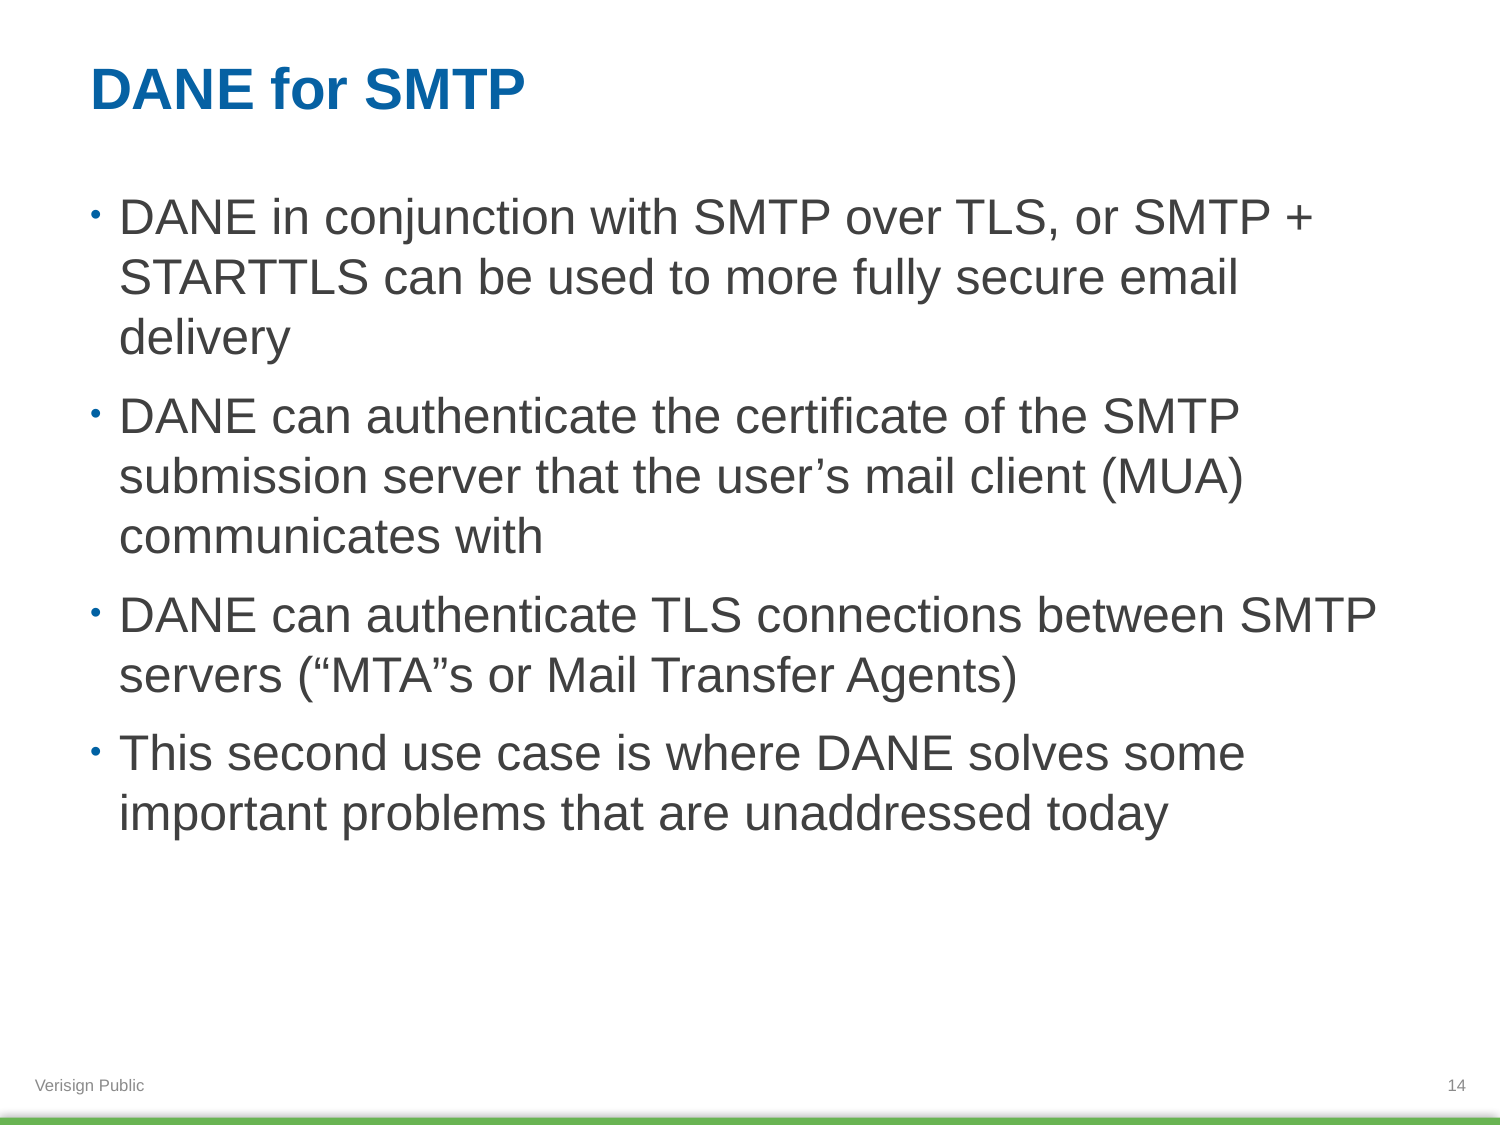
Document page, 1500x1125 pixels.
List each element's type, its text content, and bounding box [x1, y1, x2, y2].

slide_number 14 [1422, 1072, 1482, 1098]
title DANE for SMTP [75, 40, 1425, 132]
list DANE in conjunction with SMTP over TLS, or SMTP + STARTTLS can be used to more fully secure email delivery DANE can authenticate the certificate of the SMTP submission server that the user’s mail client (MUA) communicates with DANE can authenticate TLS connections between SMTP servers (“MTA”s or Mail Transfer Agents) This second use case is where DANE solves some important problems that are unaddressed today [75, 176, 1425, 1040]
